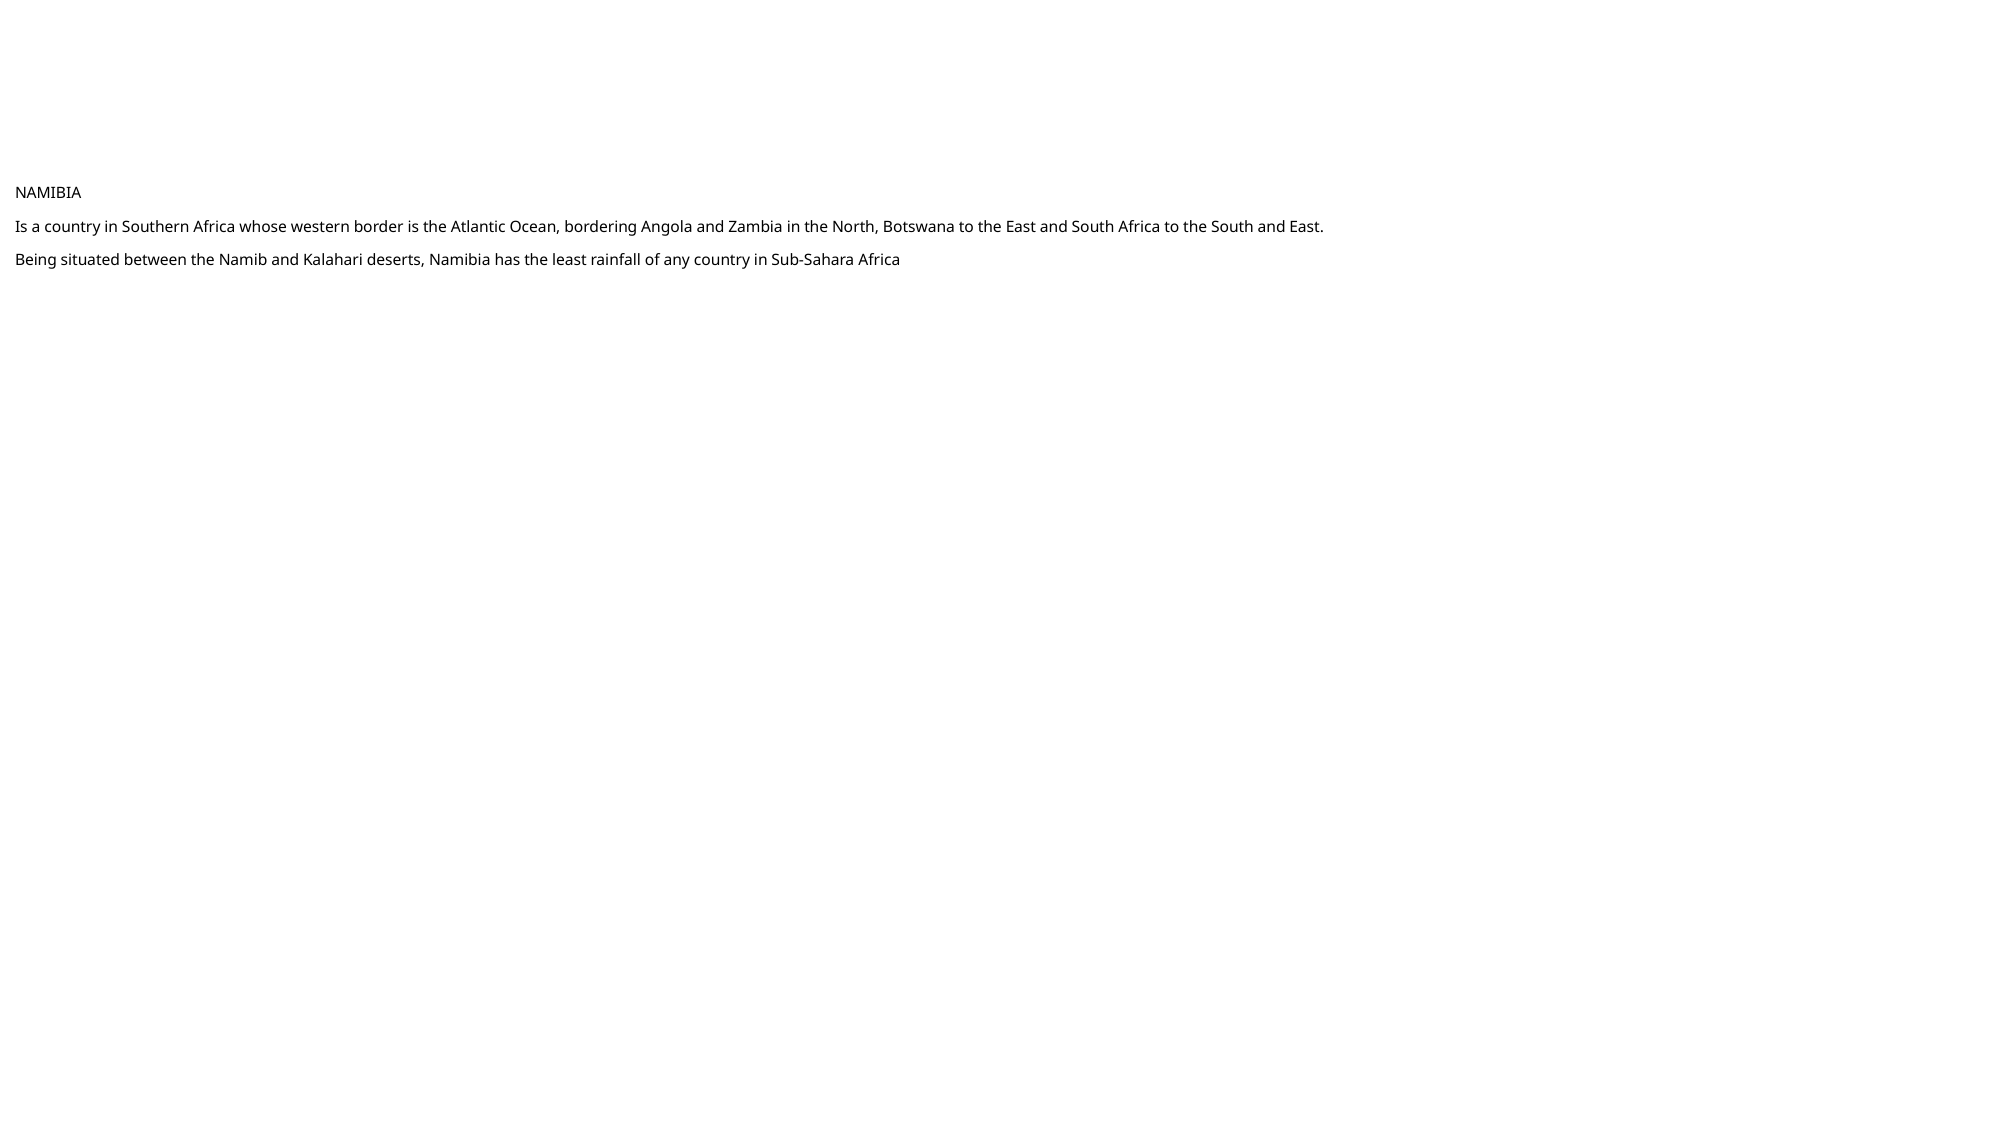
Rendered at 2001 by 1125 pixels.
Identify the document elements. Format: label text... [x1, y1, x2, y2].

title NAMIBIA Is a country in Southern Africa whose western border is the Atlantic Ocean, bordering Angola and Zambia in the North, Botswana to the East and South Africa to the South and East. Being situated between the Namib and Kalahari deserts, Namibia has the least rainfall of any country in Sub-Sahara Africa [0, 59, 1725, 278]
